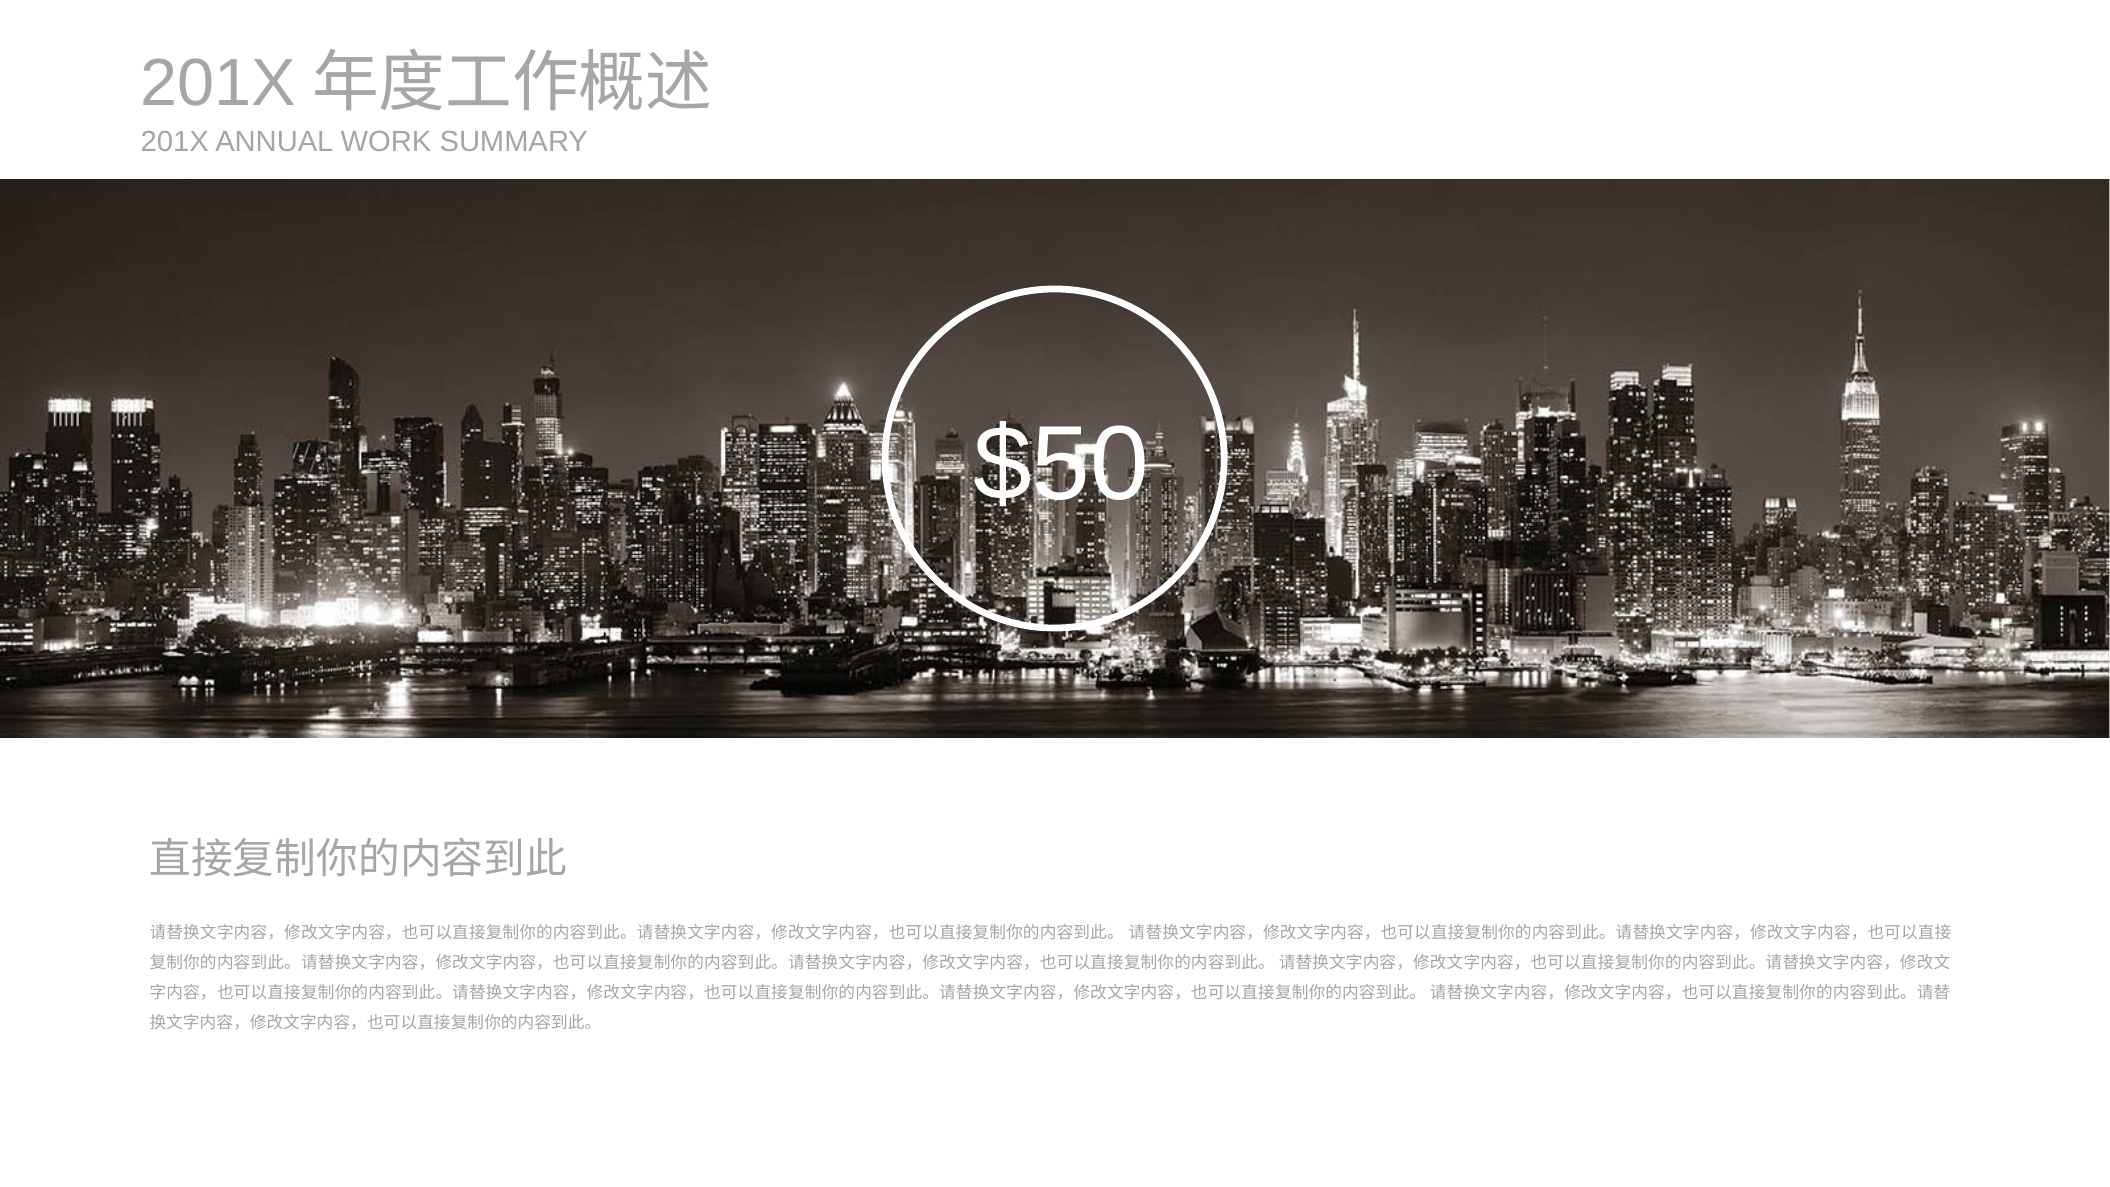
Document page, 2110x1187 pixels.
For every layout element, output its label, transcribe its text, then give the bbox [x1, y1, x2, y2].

text_box 201X年度工作概述 [140, 38, 789, 119]
text_box 201X ANNUAL WORK SUMMARY [140, 122, 602, 158]
text_box 直接复制你的内容到此 [149, 831, 618, 882]
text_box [885, 288, 1225, 629]
text_box [0, 179, 2110, 738]
text_box 请替换文字内容，修改文字内容，也可以直接复制你的内容到此。请替换文字内容，修改文字内容，也可以直接复制你的内容到此。 请替换文字内容，修改文字内容，也可以直接复制你的内容到此。请替换文字内容，修改文字内容，也可以直接复制你的内容到此。请替换文字内容，修改文字内容，也可以直接复制你的内容到此。请替换文字内容，修改文字内容，也可以直接复制你的内容到此。 请替换文字内容，修改文字内容，也可以直接复制你的内容到此。请替换文字内容，修改文字内容，也可以直接复制你的内容到此。请替换文字内容，修改文字内容，也可以直接复制你的内容到此。请替换文字内容，修改文字内容，也可以直接复制你的内容到此。 请替换文字内容，修改文字内容，也可以直接复制你的内容到此。请替换文字内容，修改文字内容，也可以直接复制你的内容到此。 [149, 912, 1953, 1033]
